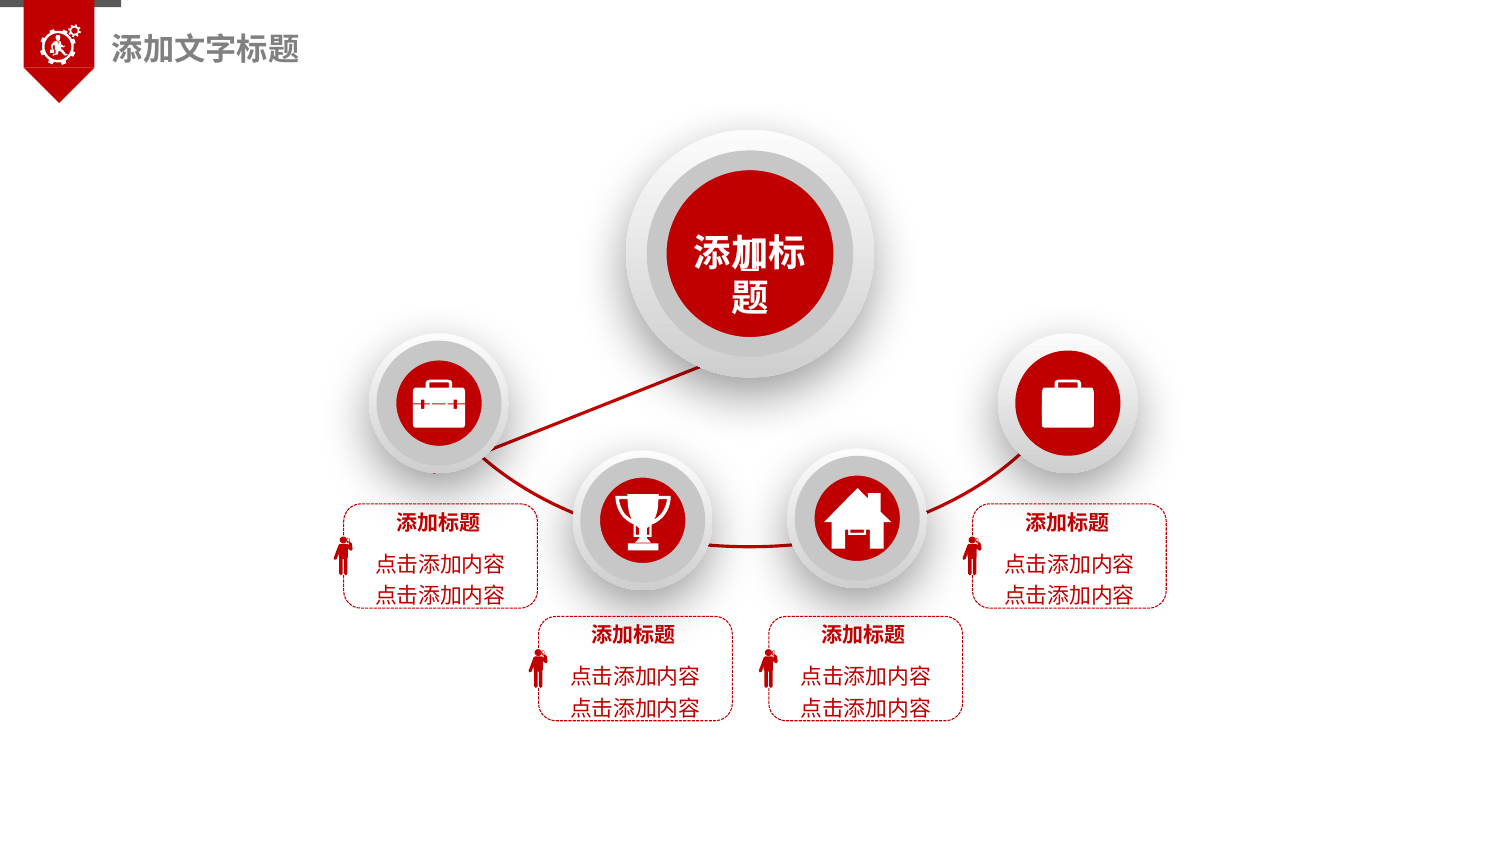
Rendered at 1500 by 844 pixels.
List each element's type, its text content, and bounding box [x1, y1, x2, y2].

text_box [333, 501, 538, 617]
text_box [369, 333, 509, 473]
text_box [997, 333, 1138, 473]
text_box 添加文字标题 [103, 24, 343, 71]
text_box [625, 129, 874, 378]
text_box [572, 450, 713, 591]
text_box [758, 614, 963, 730]
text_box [412, 379, 465, 428]
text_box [528, 614, 733, 730]
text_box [1041, 379, 1094, 428]
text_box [23, 0, 95, 104]
text_box [516, 398, 987, 548]
text_box [95, 0, 122, 8]
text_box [787, 448, 928, 589]
text_box [0, 0, 23, 8]
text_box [962, 501, 1167, 617]
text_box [615, 494, 671, 551]
